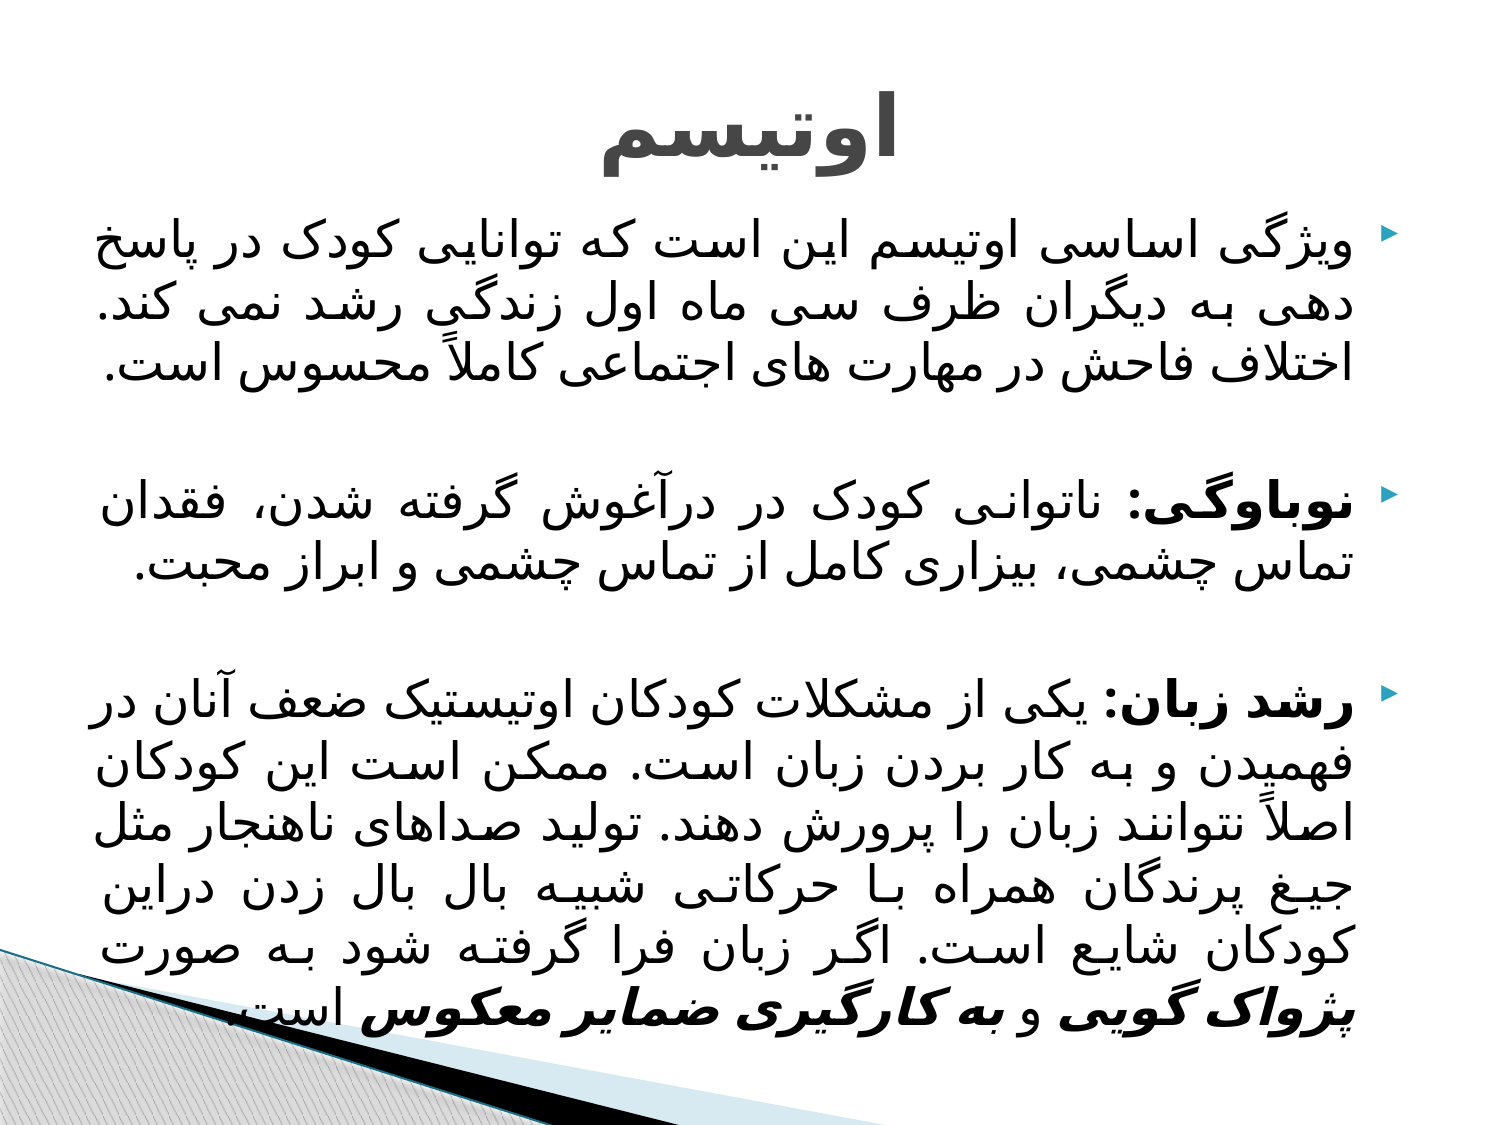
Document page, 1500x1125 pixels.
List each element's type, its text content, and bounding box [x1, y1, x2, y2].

title اوتیسم [75, 45, 1425, 200]
list ویژگی اساسی اوتیسم این است که توانایی کودک در پاسخ دهی به دیگران ظرف سی ماه اول زندگی رشد نمی کند. اختلاف فاحش در مهارت های اجتماعی کاملاً محسوس است. نوباوگی: ناتوانی کودک در درآغوش گرفته شدن، فقدان تماس چشمی، بیزاری کامل از تماس چشمی و ابراز محبت. رشد زبان: یکی از مشکلات کودکان اوتیستیک ضعف آنان در فهمیدن و به کار بردن زبان است. ممکن است این کودکان اصلاً نتوانند زبان را پرورش دهند. تولید صداهای ناهنجار مثل جیغ پرندگان همراه با حرکاتی شبیه بال بال زدن دراین کودکان شایع است. اگر زبان فرا گرفته شود به صورت پژواک گویی و به کارگیری ضمایر معکوس است. [75, 200, 1425, 1079]
